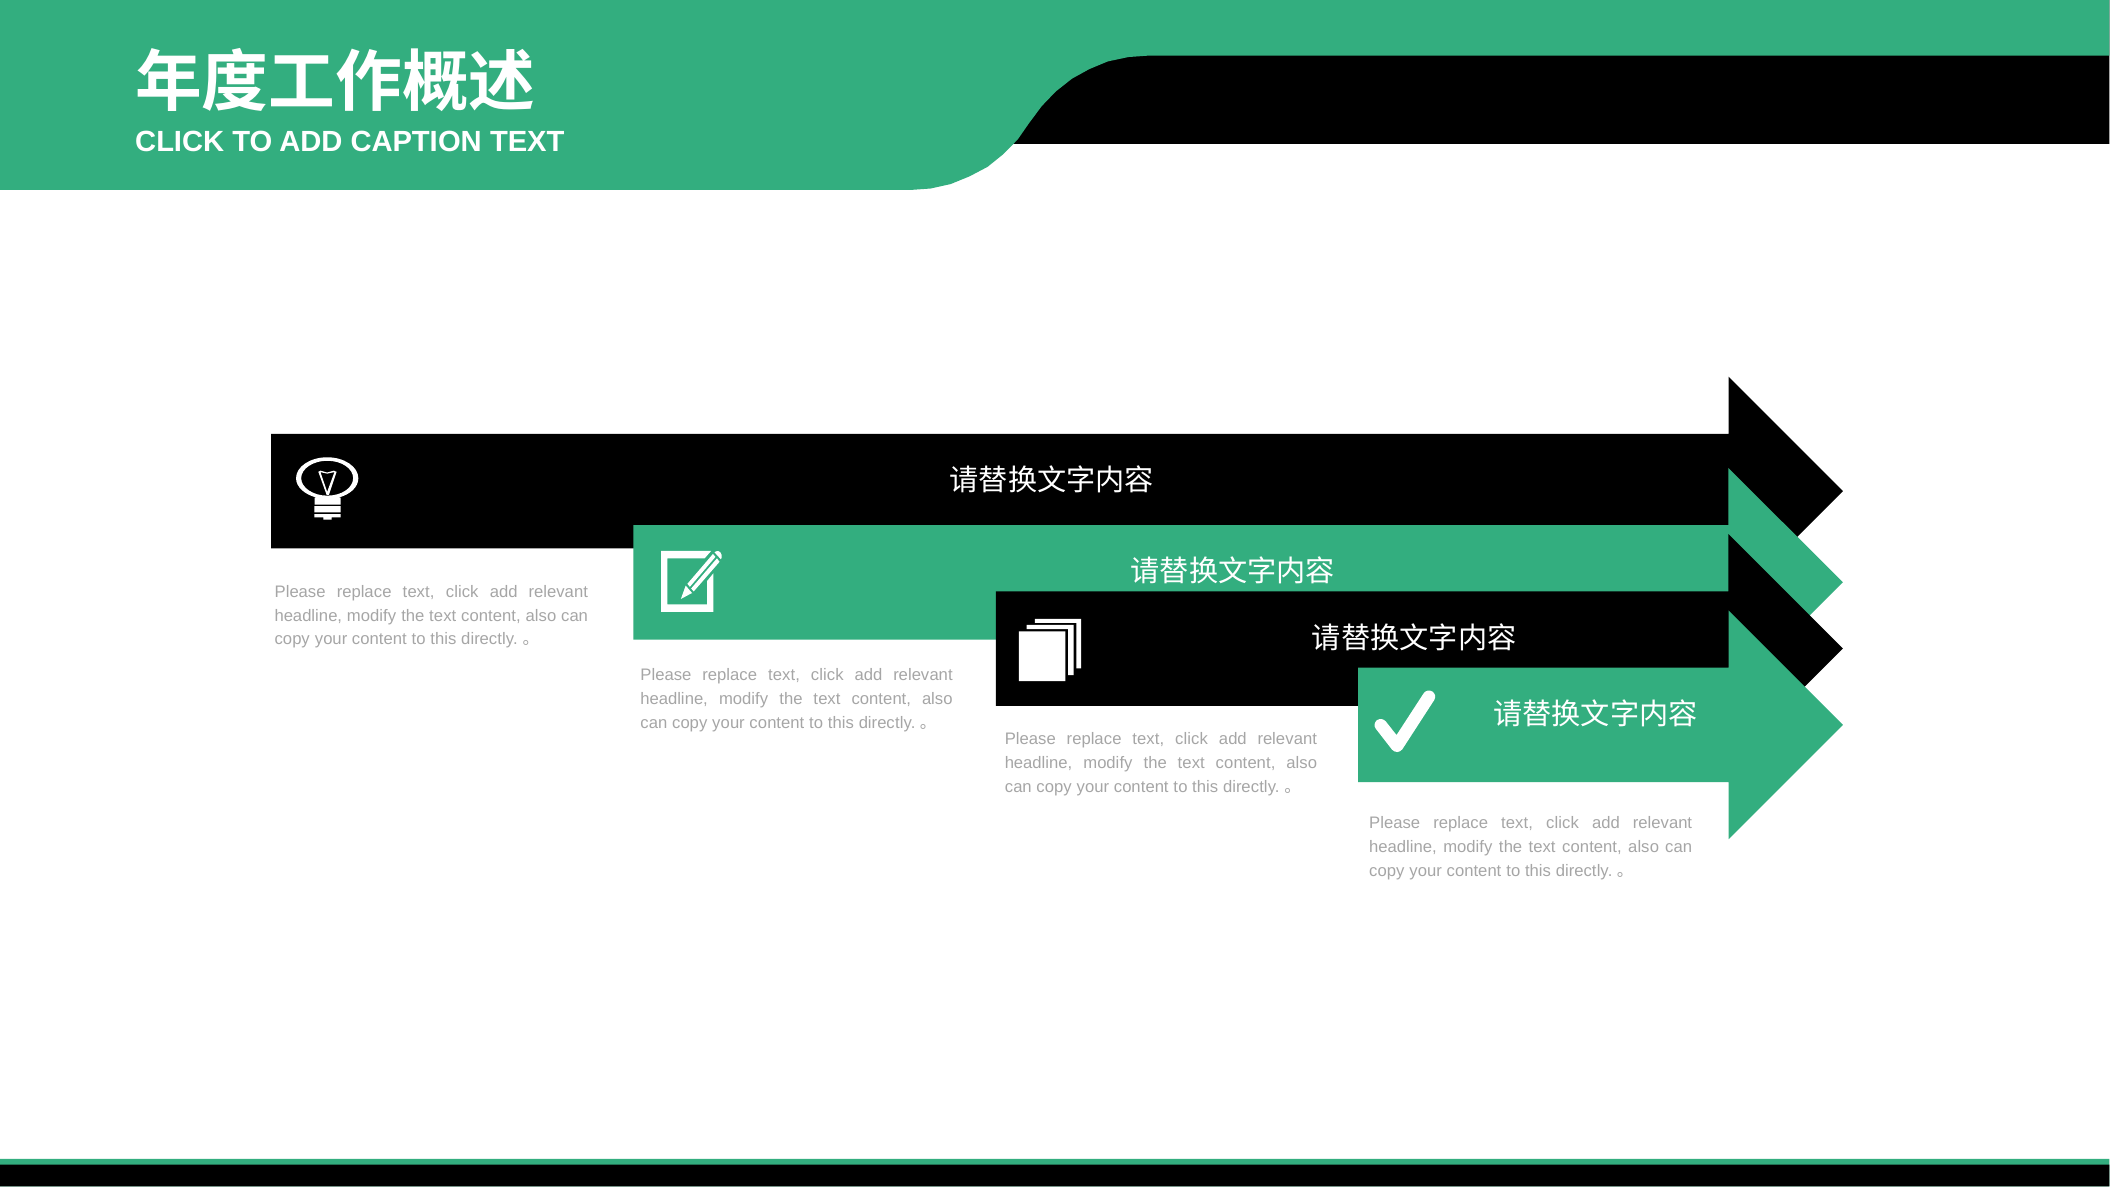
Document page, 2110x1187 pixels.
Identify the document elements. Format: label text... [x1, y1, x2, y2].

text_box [296, 457, 359, 520]
text_box CLICK TO ADD CAPTION TEXT [135, 122, 596, 158]
text_box Please replace text, click add relevant headline, modify the text content, also can copy your content to this directly.。 [624, 652, 969, 740]
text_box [1019, 618, 1082, 682]
text_box Please replace text, click add relevant headline, modify the text content, also can copy your content to this directly.。 [989, 716, 1334, 804]
text_box 请替换文字内容 [632, 465, 1845, 641]
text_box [661, 549, 724, 612]
text_box 请替换文字内容 [1357, 607, 1845, 842]
text_box 年度工作概述 [135, 38, 596, 119]
text_box Please replace text, click add relevant headline, modify the text content, also can copy your content to this directly.。 [258, 568, 605, 657]
text_box [1374, 690, 1436, 753]
text_box Please replace text, click add relevant headline, modify the text content, also can copy your content to this directly.。 [1353, 800, 1709, 888]
text_box 请替换文字内容 [270, 374, 1845, 550]
text_box 请替换文字内容 [994, 531, 1845, 707]
